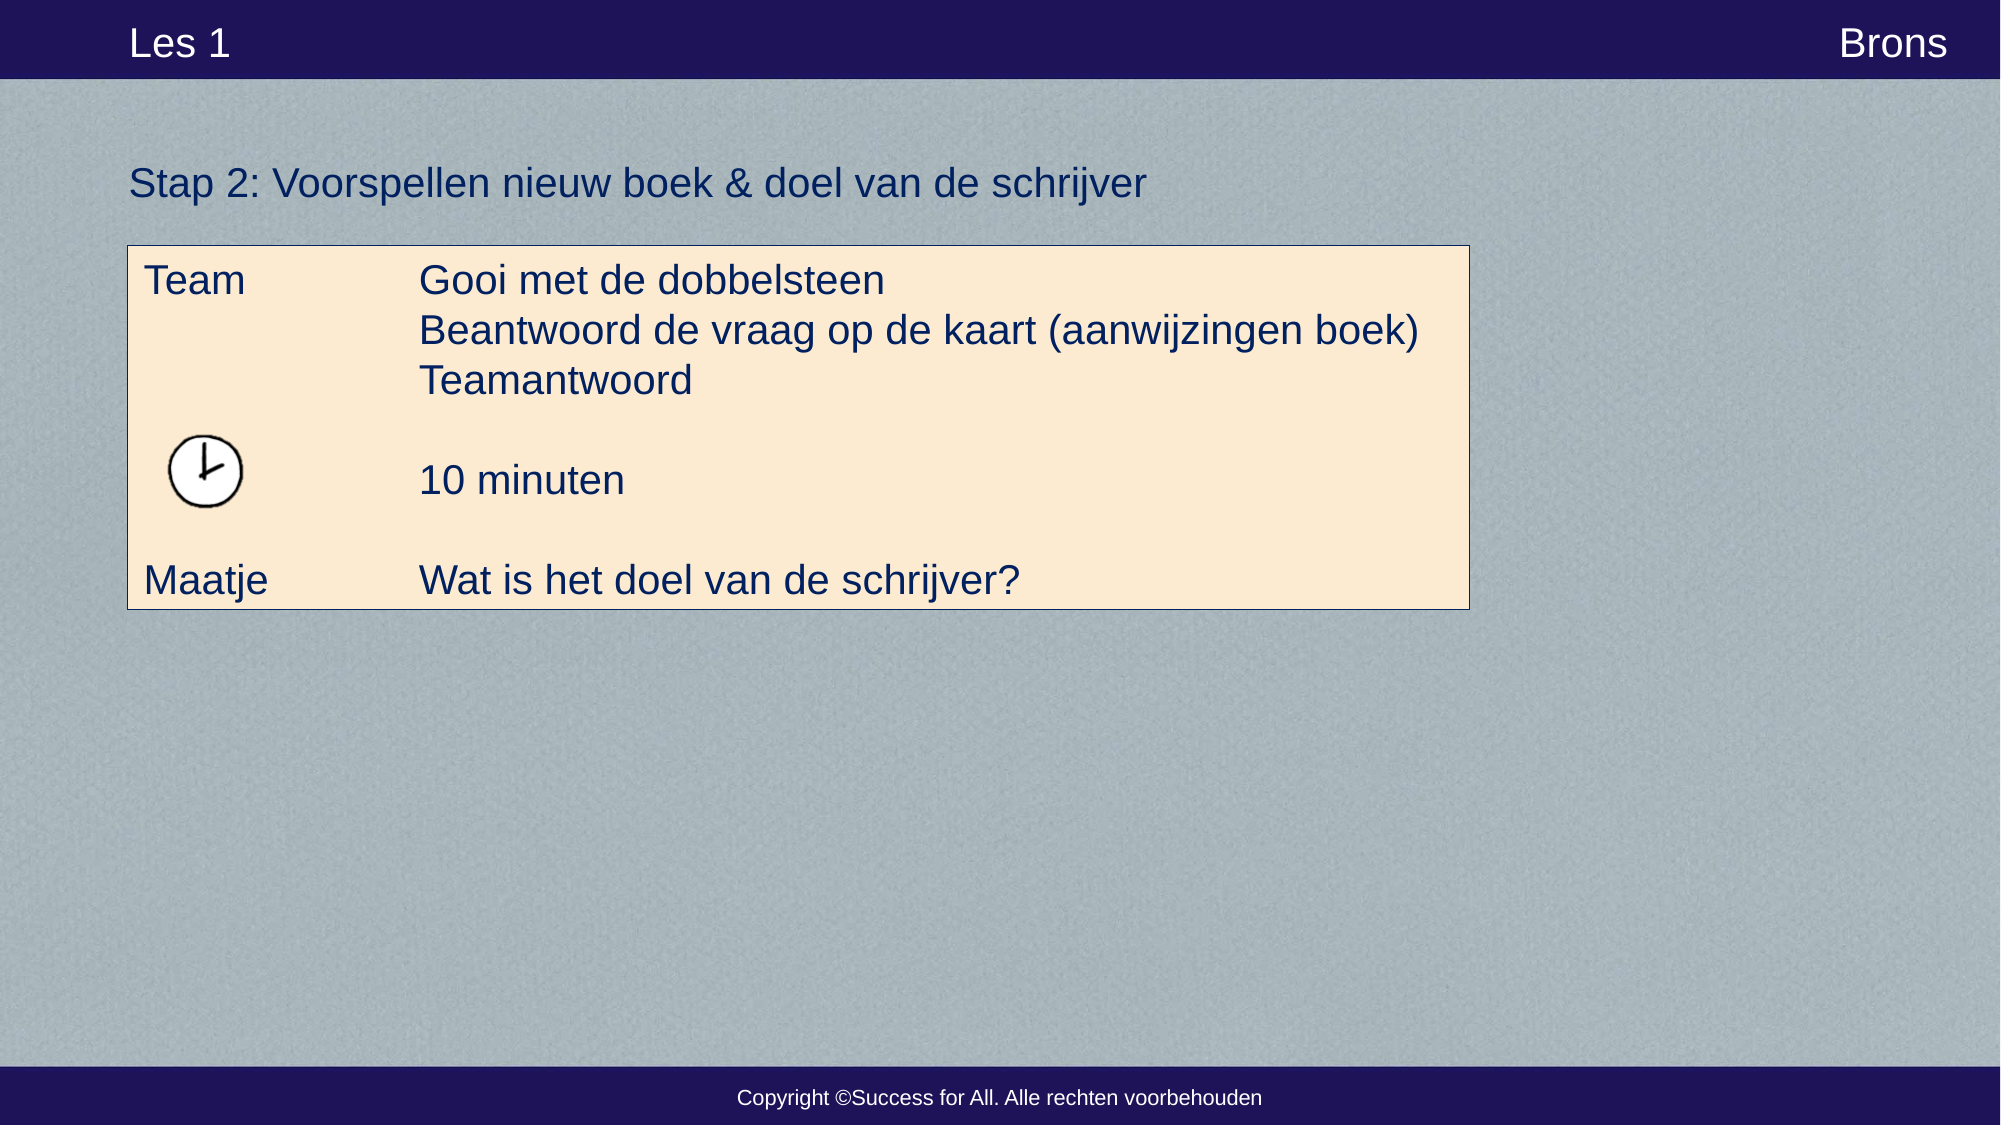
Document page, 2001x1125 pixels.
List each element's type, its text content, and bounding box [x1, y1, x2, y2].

text_box Copyright ©Success for All. Alle rechten voorbehouden [0, 1076, 2000, 1125]
text_box Les 1 [114, 8, 354, 73]
text_box Team Gooi met de dobbelsteen Beantwoord de vraag op de kaart (aanwijzingen boek) Teamantwoord 10 minuten Maatje Wat is het doel van de schrijver? [127, 245, 1470, 610]
text_box Brons [786, 8, 1963, 123]
text_box Stap 2: Voorspellen nieuw boek & doel van de schrijver [113, 148, 1635, 214]
picture [0, 0, 2001, 1125]
